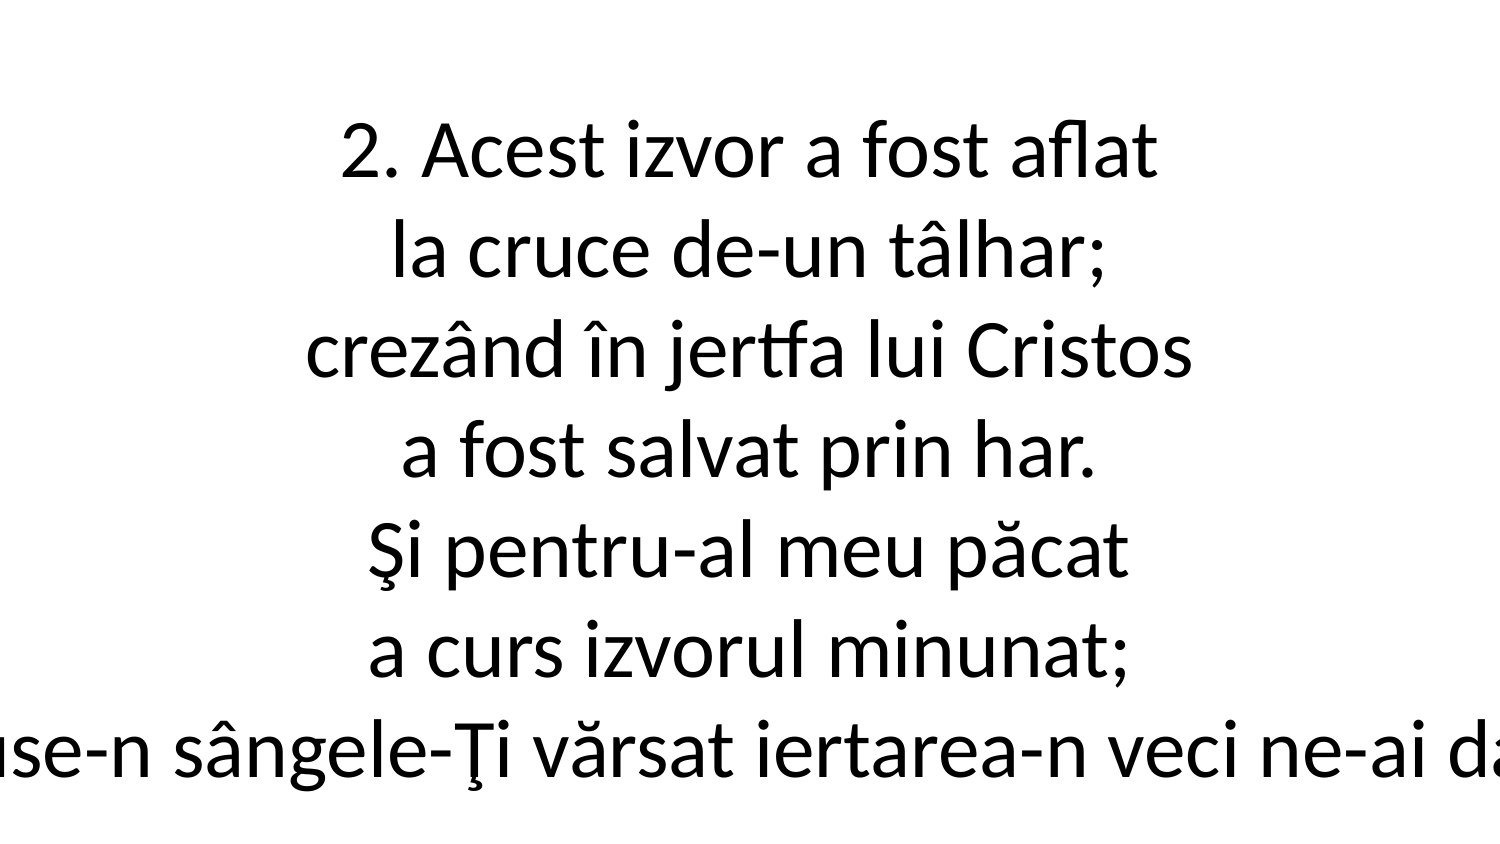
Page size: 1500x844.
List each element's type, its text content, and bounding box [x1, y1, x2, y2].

text_box 2. Acest izvor a fost aflat la cruce de-un tâlhar; crezând în jertfa lui Cristos a fost salvat prin har. Şi pentru-al meu păcat a curs izvorul minunat; Isuse-n sângele-Ţi vărsat iertarea-n veci ne-ai dat! [0, 42, 1500, 802]
